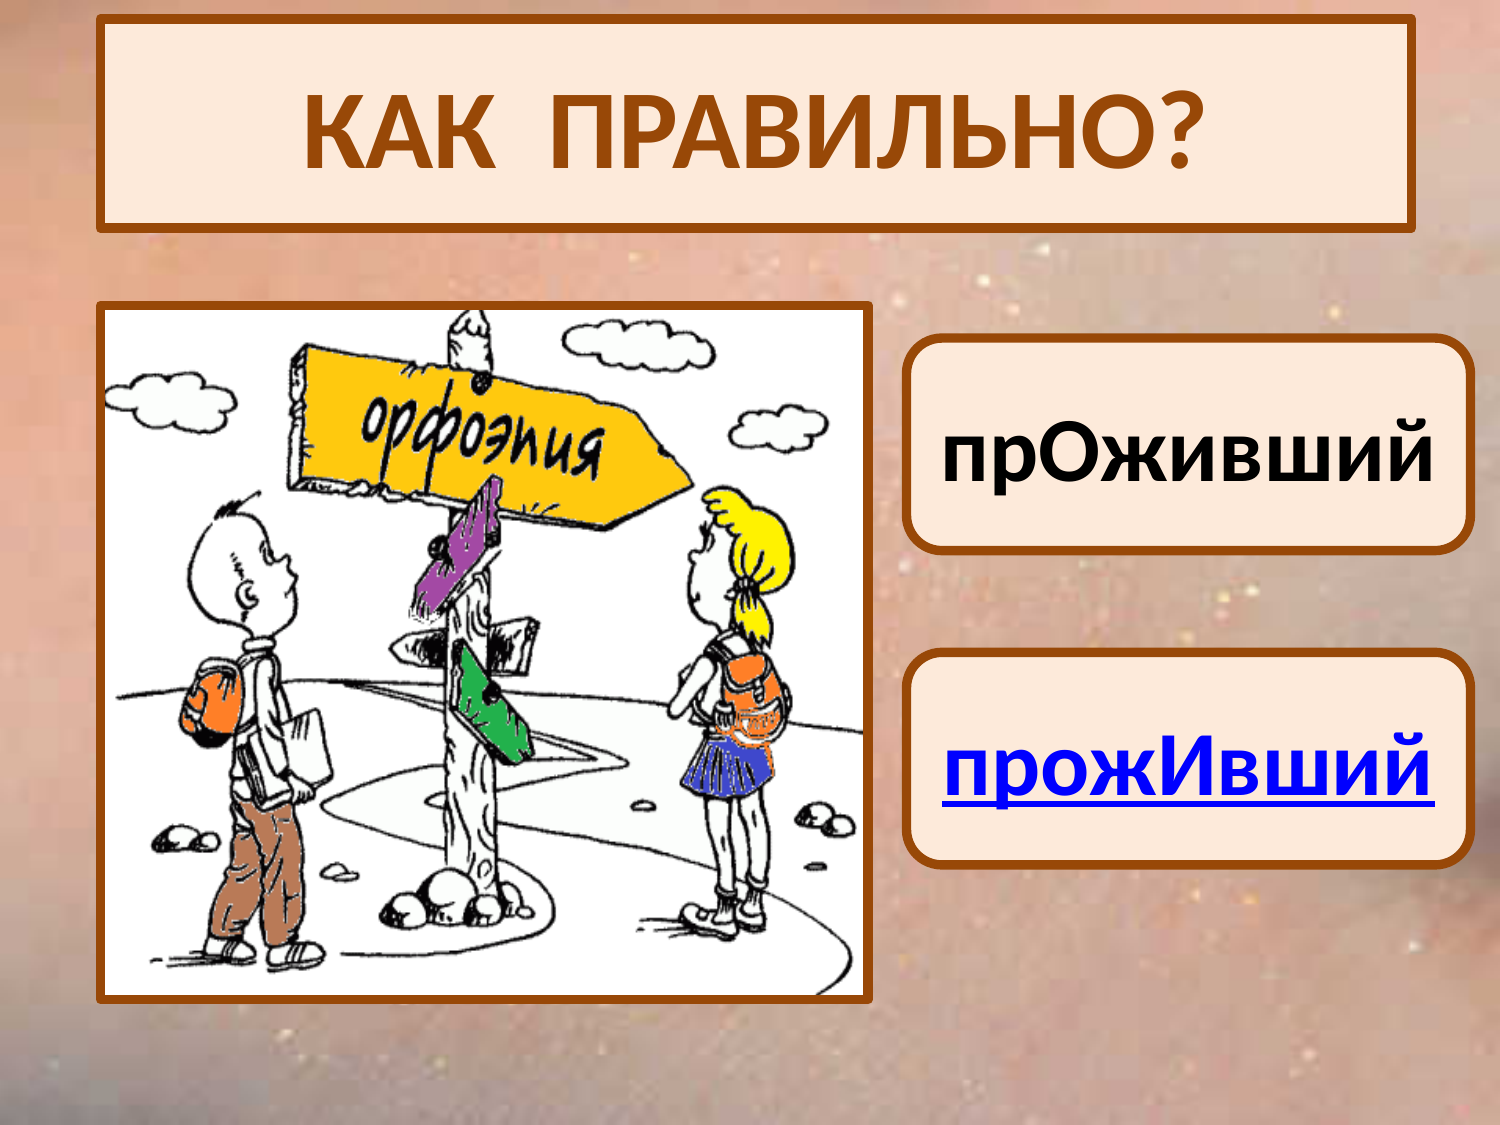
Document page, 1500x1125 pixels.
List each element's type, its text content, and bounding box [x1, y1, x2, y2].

picture [0, 0, 1500, 1125]
text_box прожИвший [904, 650, 1473, 868]
text_box [99, 303, 870, 1002]
text_box прОживший [904, 335, 1473, 553]
text_box КАК ПРАВИЛЬНО? [98, 17, 1413, 230]
